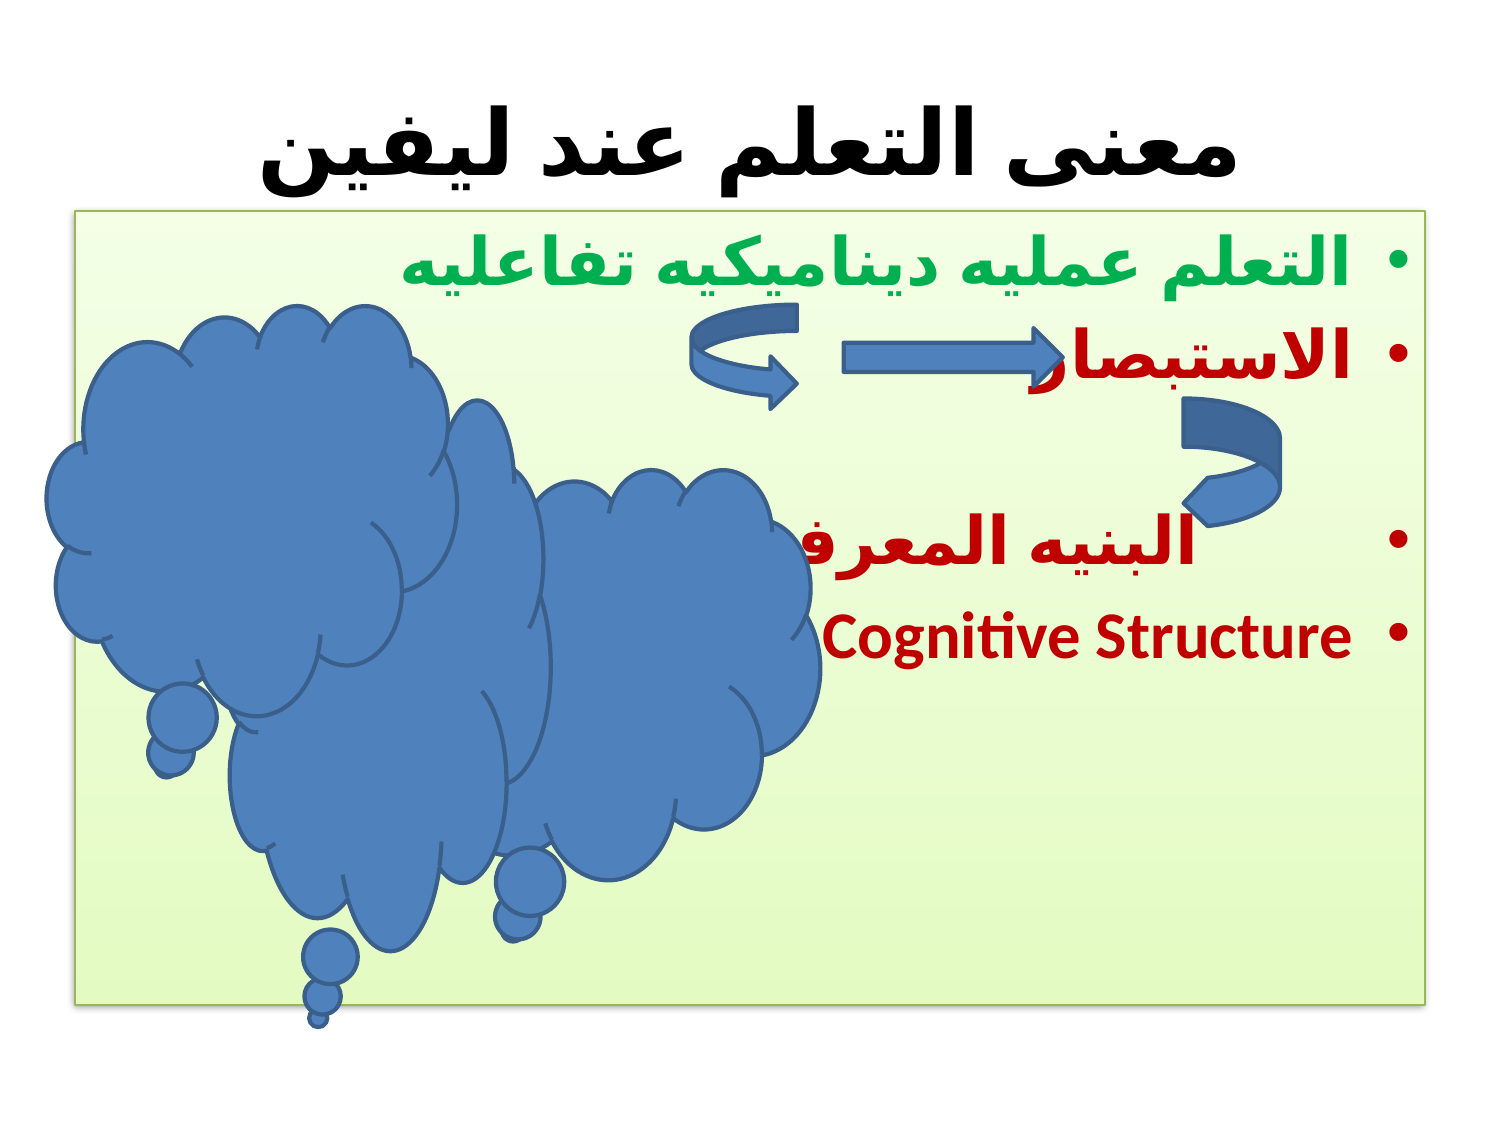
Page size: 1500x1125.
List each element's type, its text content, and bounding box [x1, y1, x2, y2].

text_box [227, 398, 553, 954]
list التعلم عمليه ديناميكيه تفاعليه الاستبصار البنيه المعرفيه Cognitive Structure [74, 210, 1426, 1006]
text_box [689, 302, 799, 411]
text_box [44, 303, 460, 780]
text_box [300, 927, 360, 1030]
text_box [841, 326, 1065, 389]
text_box [492, 467, 823, 944]
text_box [1181, 396, 1283, 529]
title معنى التعلم عند ليفين [75, 45, 1425, 209]
